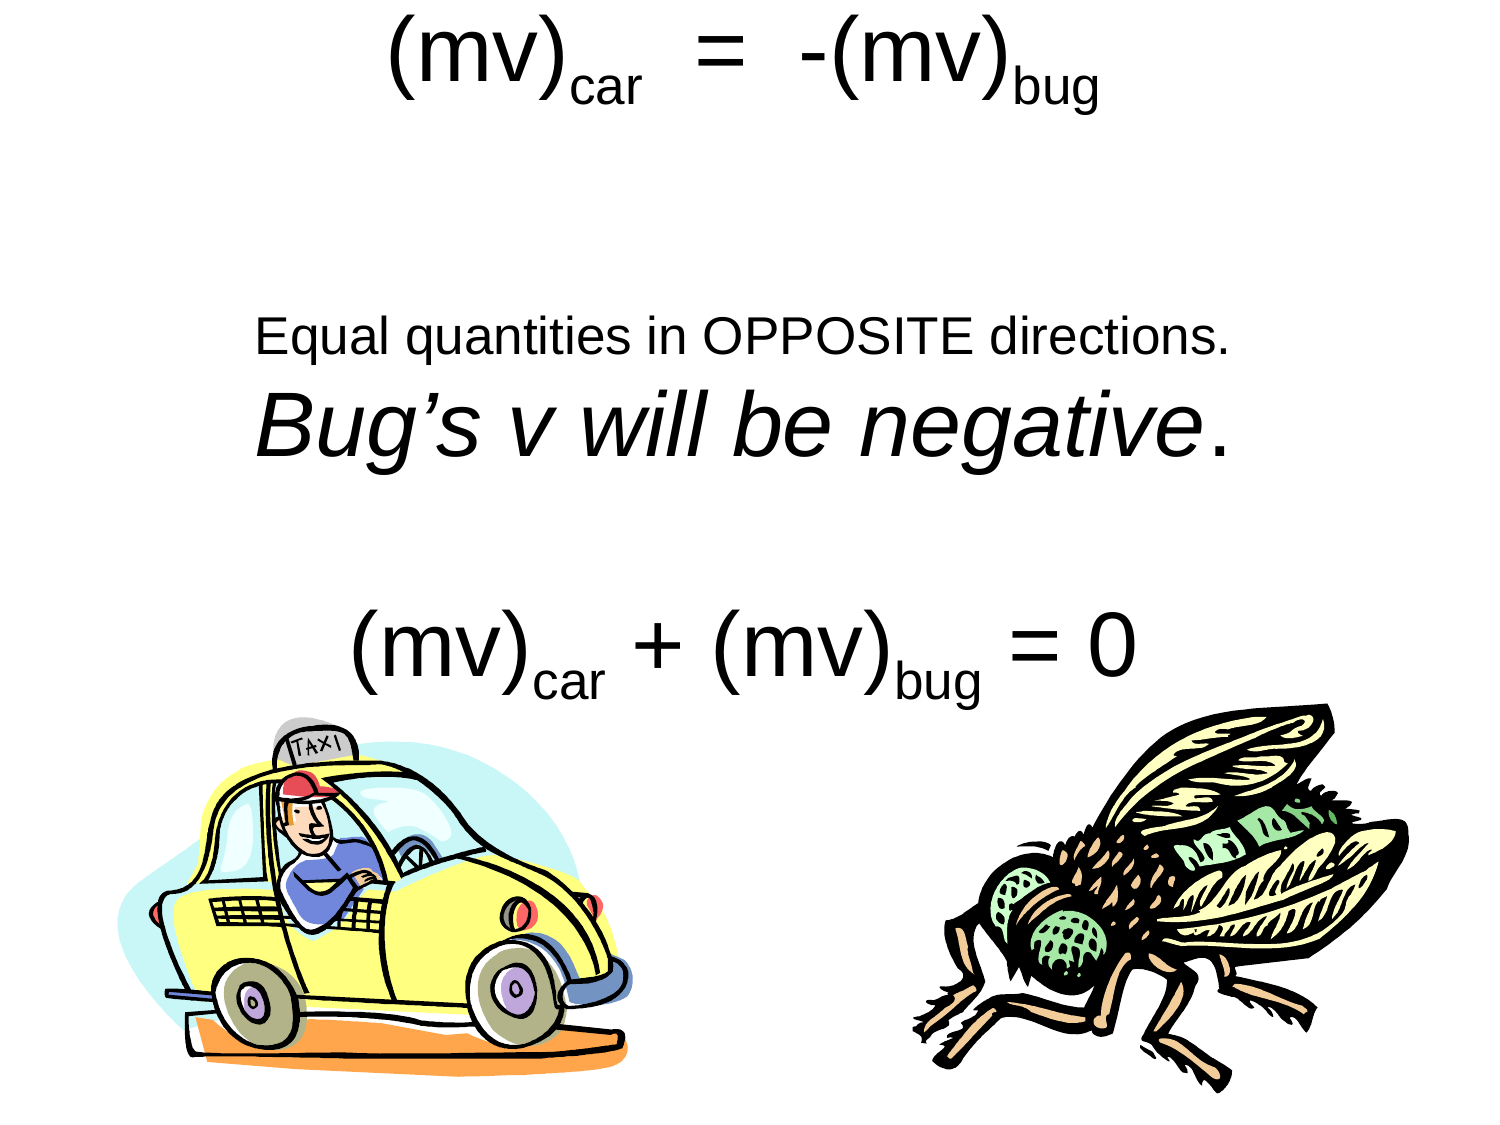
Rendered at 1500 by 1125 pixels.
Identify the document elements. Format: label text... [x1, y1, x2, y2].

text_box (mv)car = -(mv)bug Equal quantities in OPPOSITE directions. Bug’s v will be negative. (mv)car + (mv)bug = 0 [24, 49, 1463, 650]
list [912, 699, 1413, 1097]
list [112, 712, 638, 1082]
